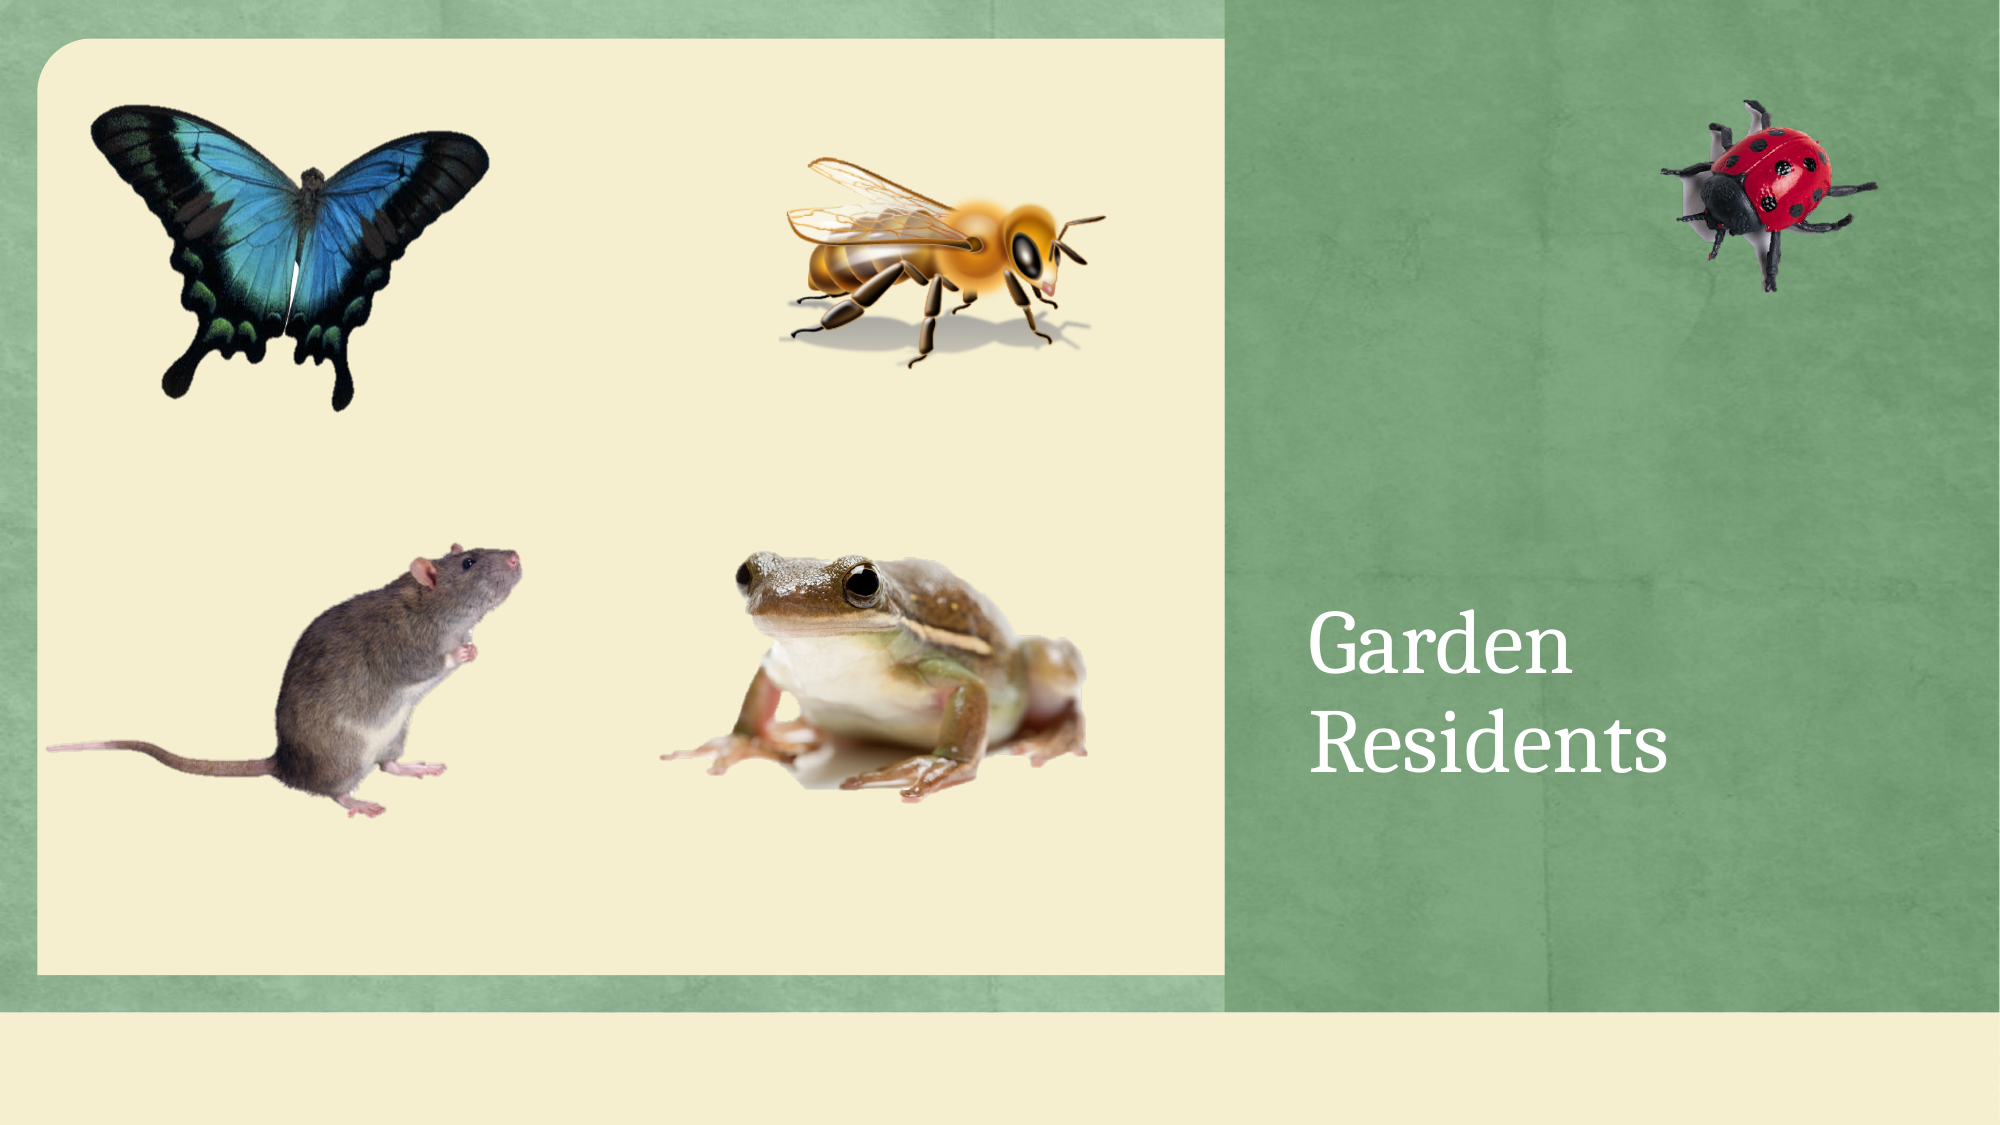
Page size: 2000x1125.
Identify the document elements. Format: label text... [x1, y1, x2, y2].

title Garden Residents [1293, 38, 1913, 800]
picture [0, 42, 1123, 864]
picture [1557, 47, 1997, 339]
